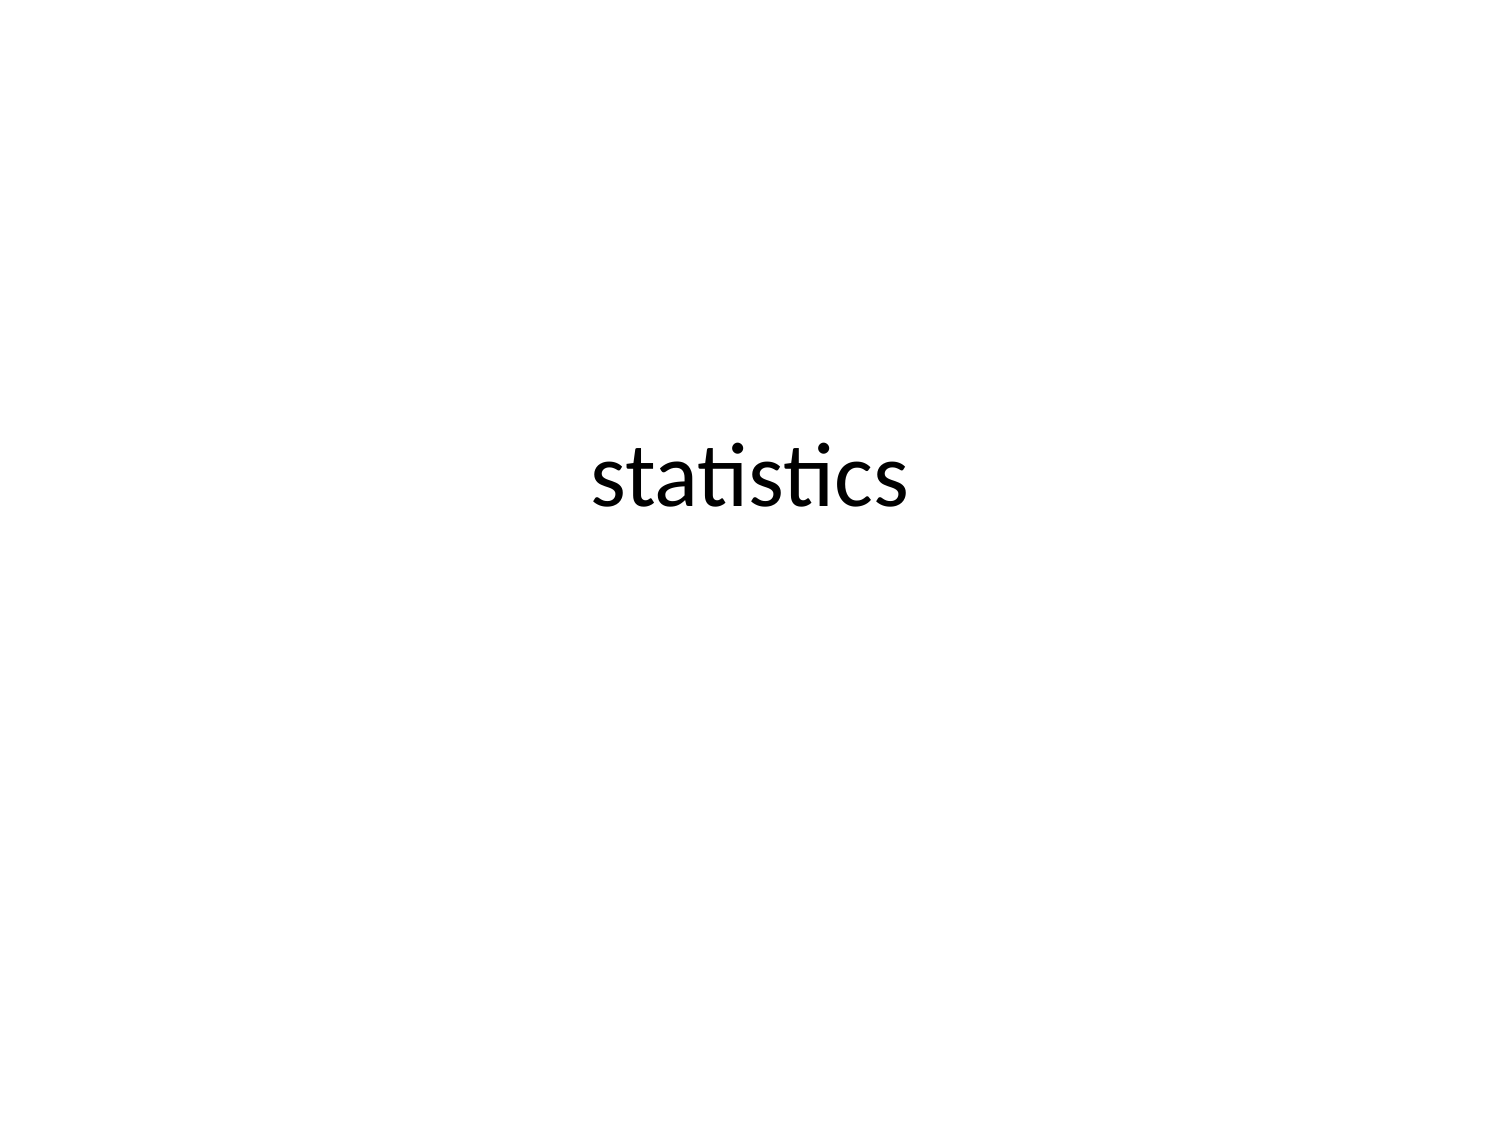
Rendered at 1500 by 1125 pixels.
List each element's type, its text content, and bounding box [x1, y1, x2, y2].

title statistics [112, 349, 1388, 591]
